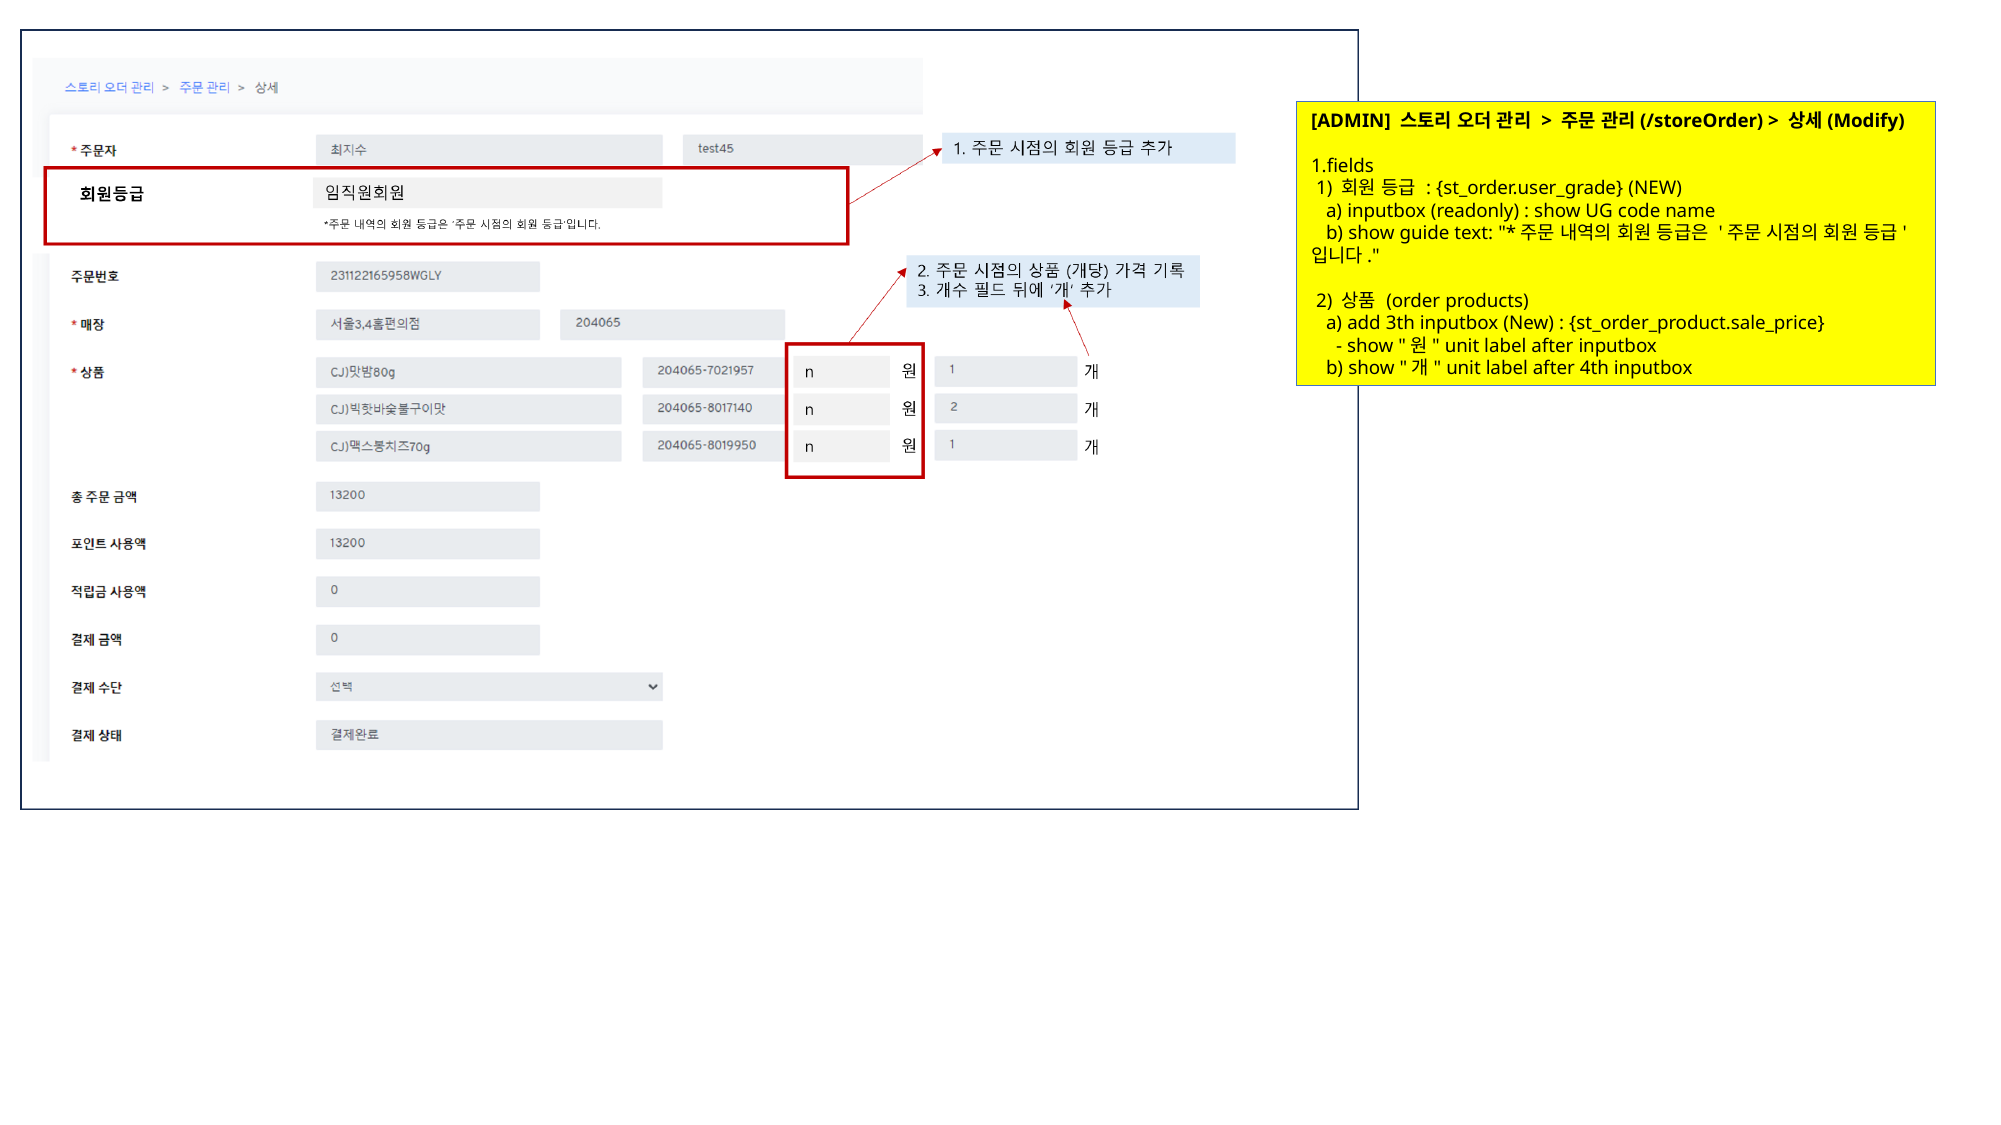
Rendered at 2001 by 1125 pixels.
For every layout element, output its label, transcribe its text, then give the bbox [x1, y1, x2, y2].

text_box [ADMIN] 스토리 오더 관리 > 주문 관리(/storeOrder) > 상세(Modify) 1.fields 1) 회원 등급 : {st_order.user_grade} (NEW) a) inputbox (readonly) : show UG code name b) show guide text: "*주문 내역의 회원 등급은 '주문 시점의 회원 등급' 입니다." 2) 상품 (order products) a) add 3th inputbox (New) : {st_order_product.sale_price} - show "원" unit label after inputbox b) show "개" unit label after 4th inputbox [1359, 101, 1936, 386]
picture [20, 29, 1359, 810]
